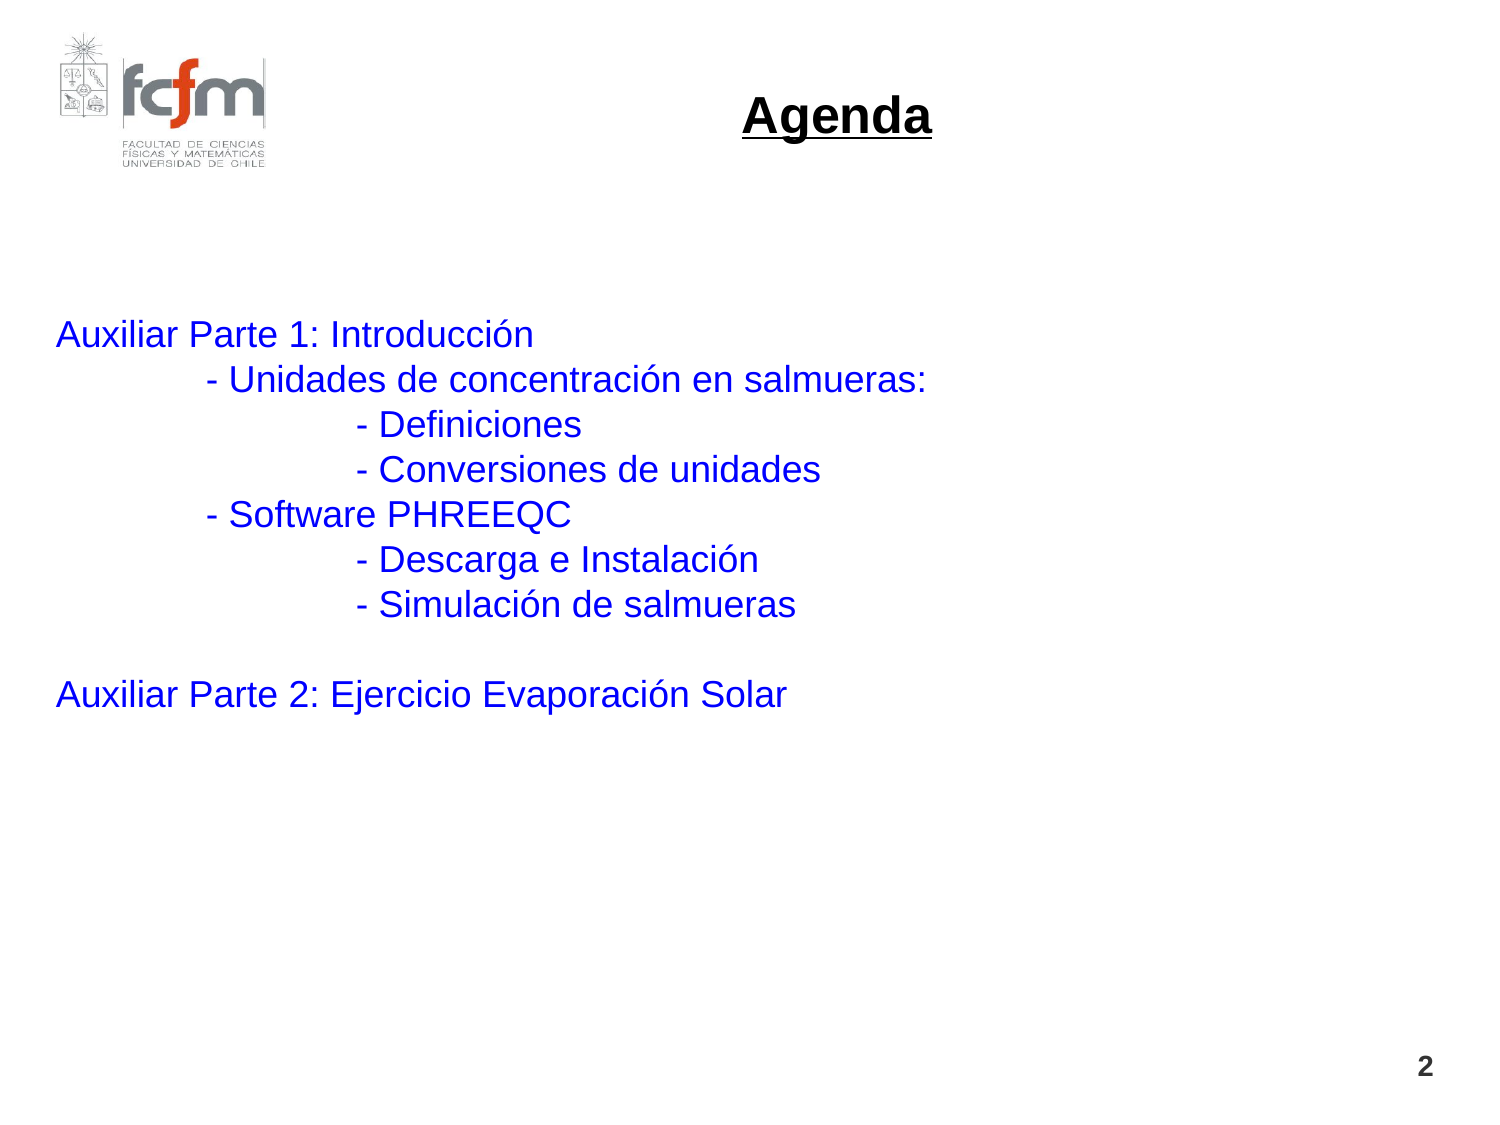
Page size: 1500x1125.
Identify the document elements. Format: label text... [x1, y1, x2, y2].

text_box Auxiliar Parte 1: Introducción - Unidades de concentración en salmueras: - Definiciones - Conversiones de unidades - Software PHREEQC - Descarga e Instalación - Simulación de salmueras Auxiliar Parte 2: Ejercicio Evaporación Solar [41, 302, 1459, 768]
text_box 2 [1371, 1034, 1449, 1095]
text_box Agenda [391, 18, 1283, 208]
